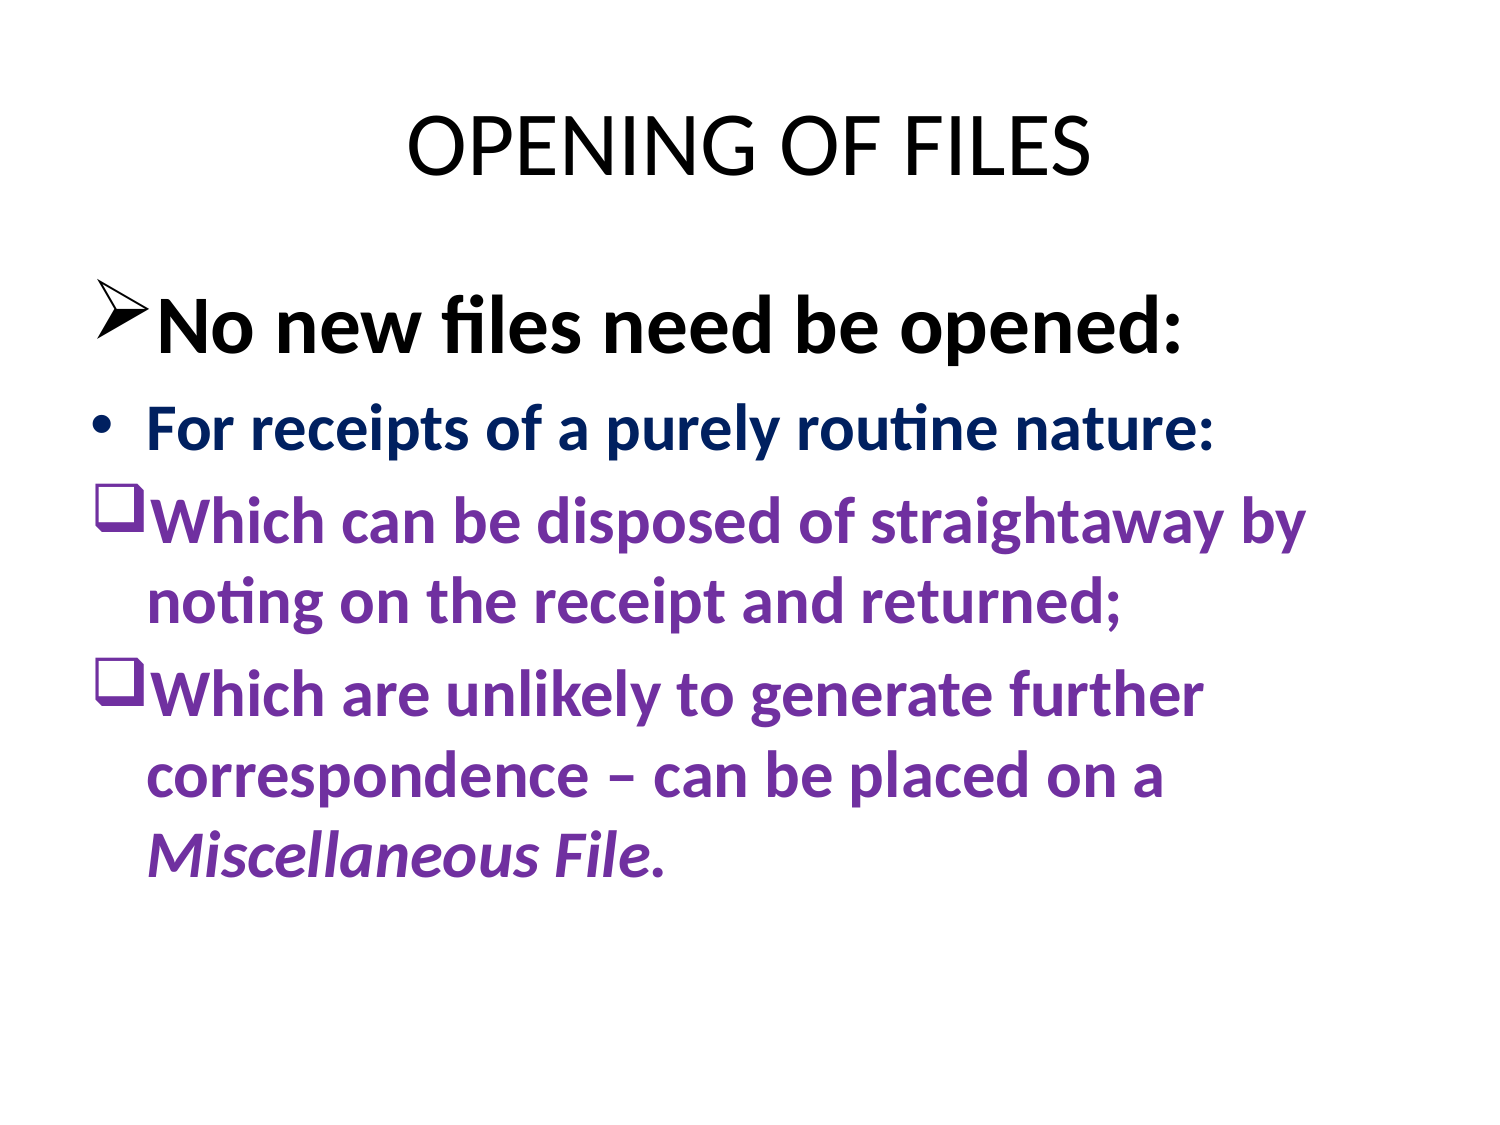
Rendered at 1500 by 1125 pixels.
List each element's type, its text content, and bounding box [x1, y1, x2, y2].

title OPENING OF FILES [75, 45, 1425, 233]
list No new files need be opened: For receipts of a purely routine nature: Which can be disposed of straightaway by noting on the receipt and returned; Which are unlikely to generate further correspondence – can be placed on a Miscellaneous File. [75, 262, 1425, 1005]
